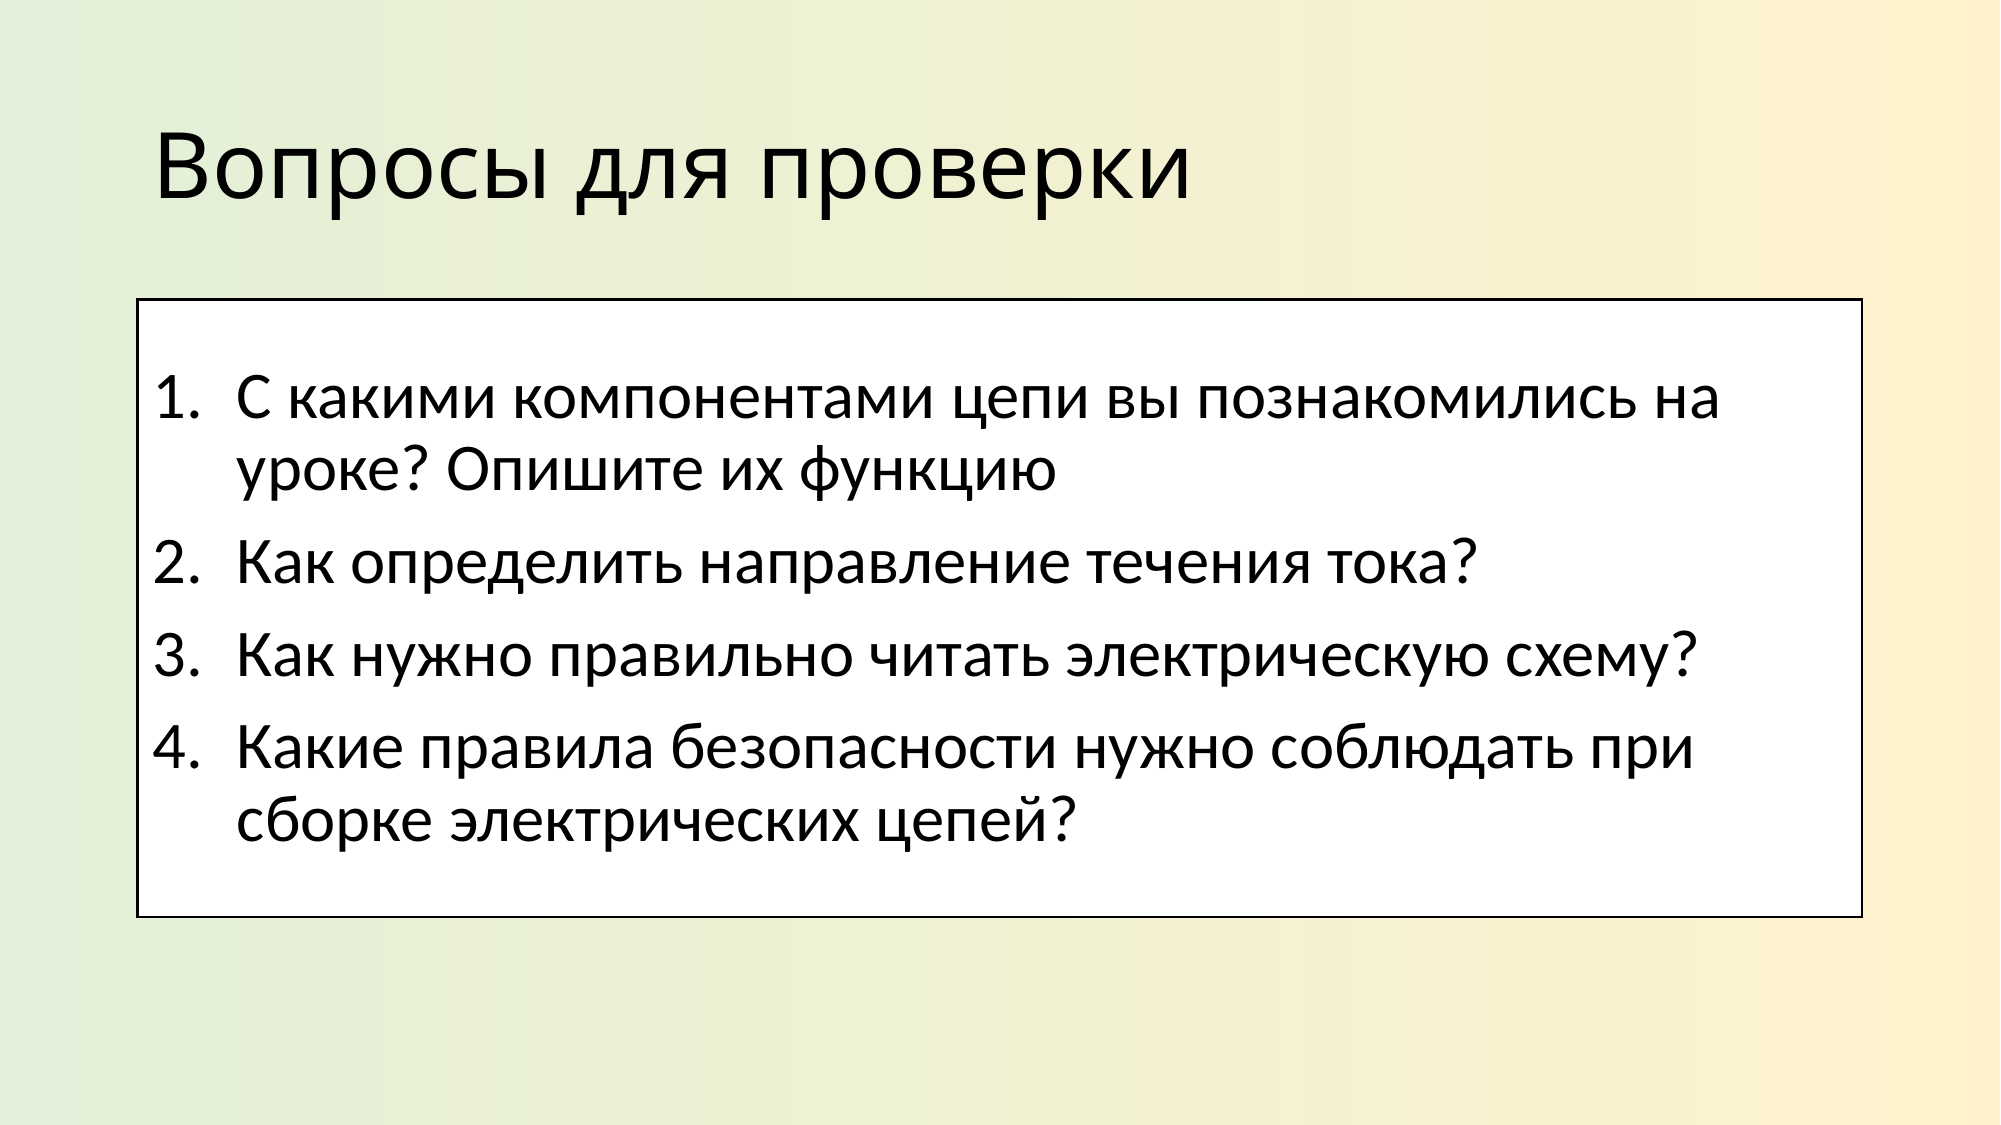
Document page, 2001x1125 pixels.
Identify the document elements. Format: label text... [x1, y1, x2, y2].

title Вопросы для проверки [137, 59, 1863, 278]
list С какими компонентами цепи вы познакомились на уроке? Опишите их функцию Как определить направление течения тока? Как нужно правильно читать электрическую схему? Какие правила безопасности нужно соблюдать при сборке электрических цепей? [136, 298, 1863, 918]
